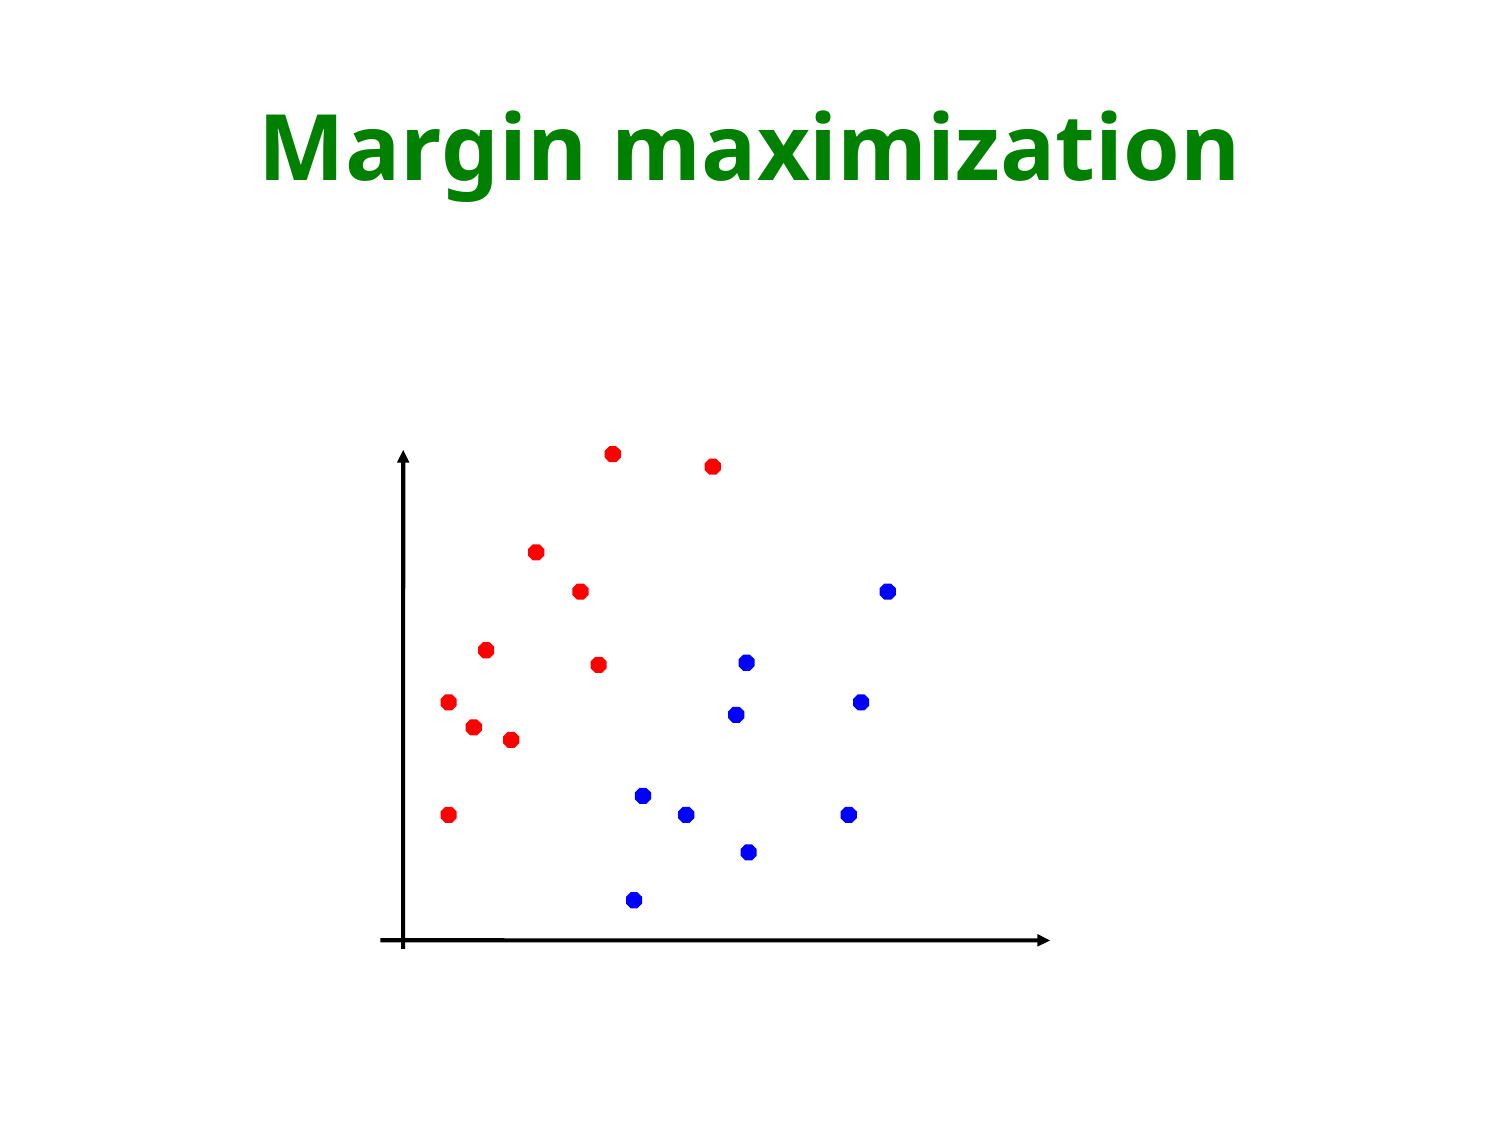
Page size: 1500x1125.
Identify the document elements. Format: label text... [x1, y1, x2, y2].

title Margin maximization [87, 62, 1413, 226]
text_box [678, 807, 694, 823]
text_box [880, 584, 896, 599]
text_box [441, 807, 456, 823]
text_box [626, 892, 642, 908]
text_box [591, 657, 606, 673]
text_box [503, 732, 519, 748]
text_box [380, 934, 1051, 947]
text_box [705, 459, 721, 474]
text_box [573, 584, 588, 599]
text_box [528, 545, 544, 560]
text_box [605, 446, 621, 462]
text_box [478, 642, 494, 658]
text_box [741, 845, 756, 860]
text_box [853, 695, 869, 710]
text_box [635, 788, 651, 804]
text_box [739, 655, 754, 671]
text_box [441, 695, 456, 710]
text_box [396, 450, 410, 940]
text_box [466, 720, 482, 735]
text_box [841, 807, 857, 823]
text_box [728, 707, 744, 723]
